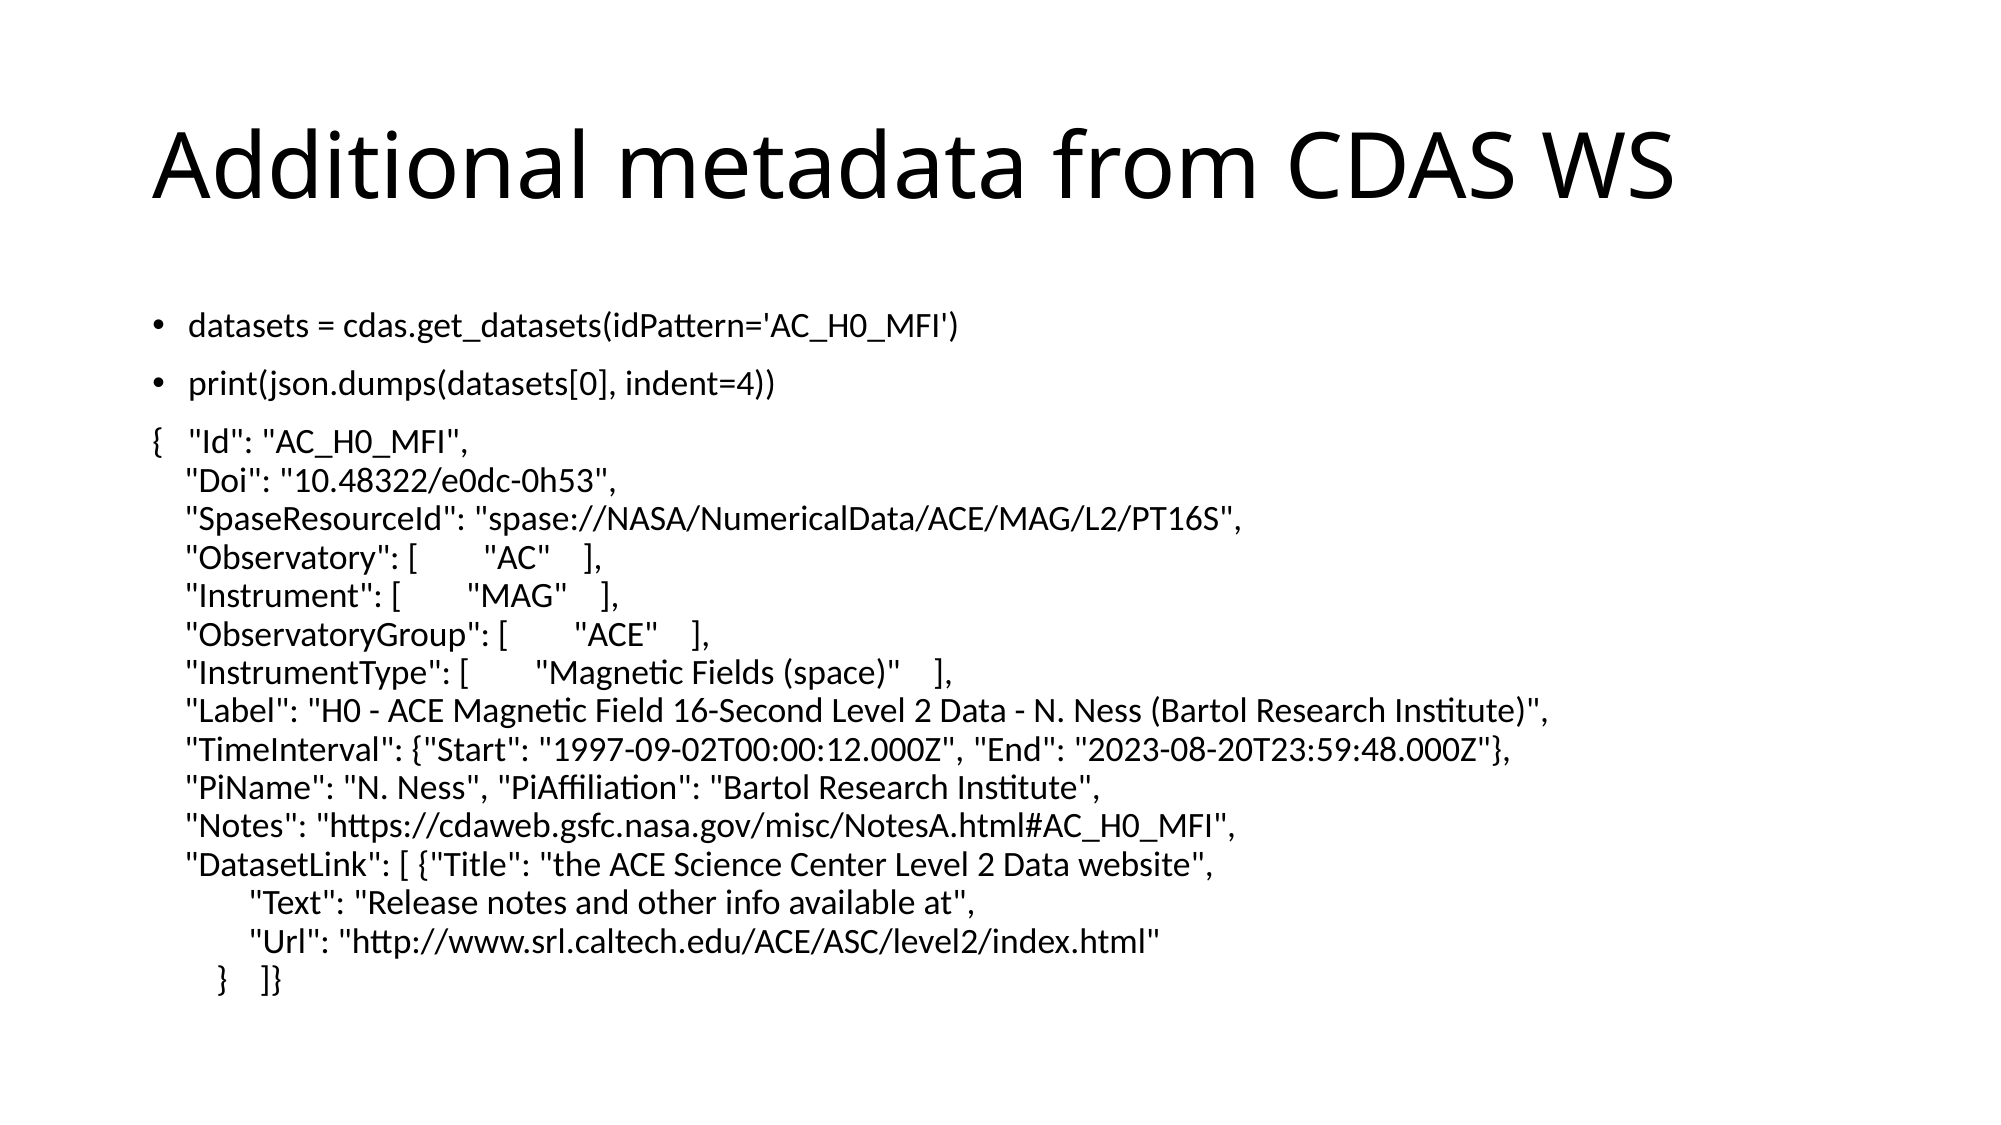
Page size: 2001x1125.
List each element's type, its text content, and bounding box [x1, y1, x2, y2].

list datasets = cdas.get_datasets(idPattern='AC_H0_MFI') print(json.dumps(datasets[0], indent=4)) { "Id": "AC_H0_MFI", "Doi": "10.48322/e0dc-0h53", "SpaseResourceId": "spase://NASA/NumericalData/ACE/MAG/L2/PT16S", "Observatory": [ "AC" ], "Instrument": [ "MAG" ], "ObservatoryGroup": [ "ACE" ], "InstrumentType": [ "Magnetic Fields (space)" ], "Label": "H0 - ACE Magnetic Field 16-Second Level 2 Data - N. Ness (Bartol Research Institute)", "TimeInterval": {"Start": "1997-09-02T00:00:12.000Z", "End": "2023-08-20T23:59:48.000Z"}, "PiName": "N. Ness", "PiAffiliation": "Bartol Research Institute", "Notes": "https://cdaweb.gsfc.nasa.gov/misc/NotesA.html#AC_H0_MFI", "DatasetLink": [ {"Title": "the ACE Science Center Level 2 Data website", "Text": "Release notes and other info available at", "Url": "http://www.srl.caltech.edu/ACE/ASC/level2/index.html" } ]} [137, 299, 1863, 1014]
title Additional metadata from CDAS WS [137, 59, 1863, 278]
